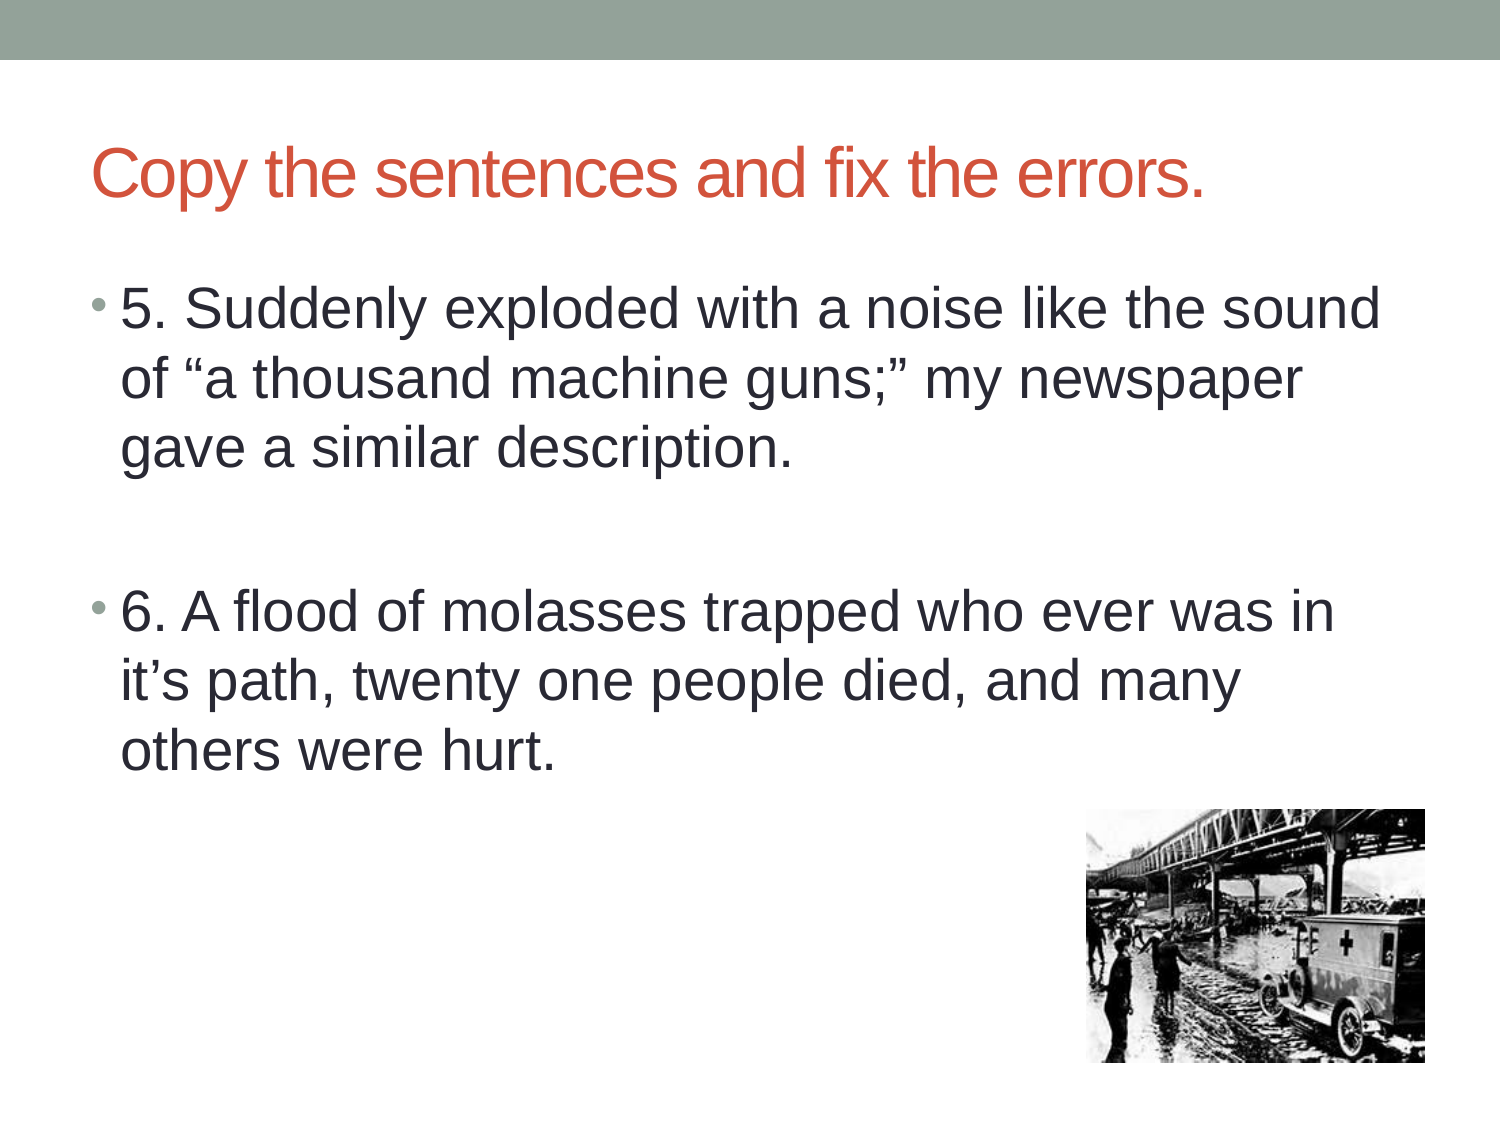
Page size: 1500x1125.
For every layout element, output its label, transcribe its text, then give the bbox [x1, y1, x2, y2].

title Copy the sentences and fix the errors. [75, 87, 1425, 250]
list 5. Suddenly exploded with a noise like the sound of “a thousand machine guns;” my newspaper gave a similar description. 6. A flood of molasses trapped who ever was in it’s path, twenty one people died, and many others were hurt. [75, 262, 1425, 1063]
picture [1086, 809, 1426, 1063]
